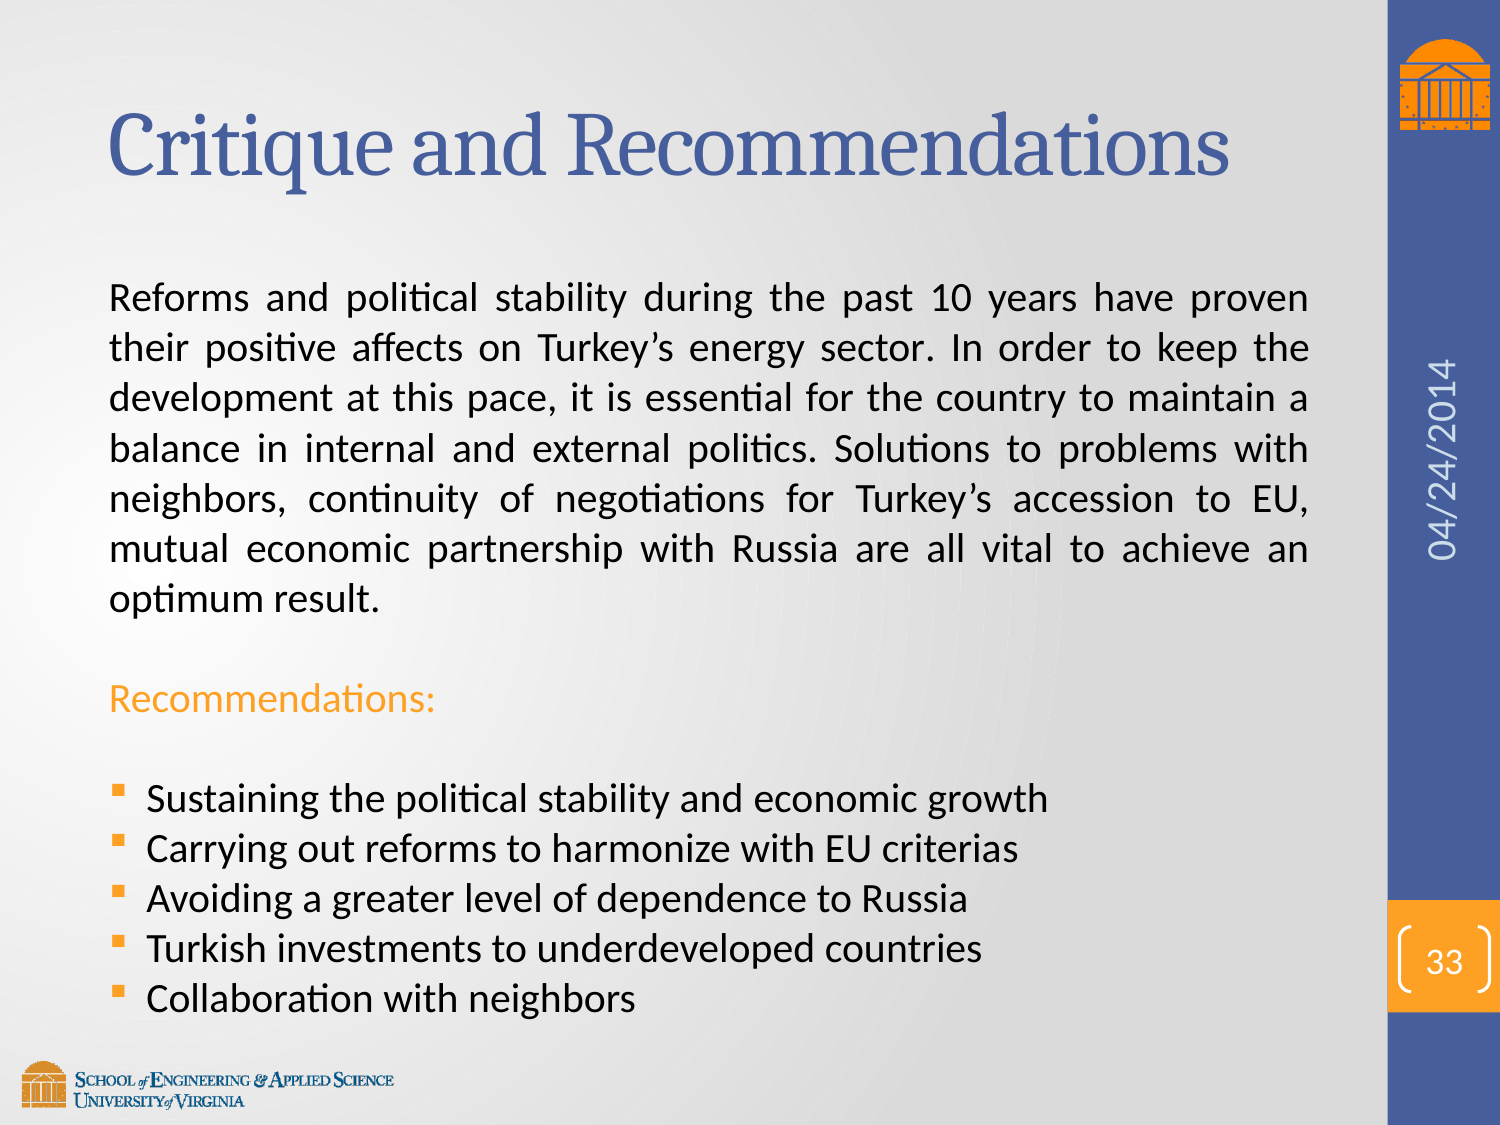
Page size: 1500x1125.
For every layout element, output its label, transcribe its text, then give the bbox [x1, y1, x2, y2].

title Critique and Recommendations [75, 45, 1325, 233]
slide_number 33 [1397, 925, 1492, 994]
picture [21, 1061, 394, 1110]
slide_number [1408, 317, 1469, 577]
list Reforms and political stability during the past 10 years have proven their positive affects on Turkey’s energy sector. In order to keep the development at this pace, it is essential for the country to maintain a balance in internal and external politics. Solutions to problems with neighbors, continuity of negotiations for Turkey’s accession to EU, mutual economic partnership with Russia are all vital to achieve an optimum result. Recommendations: Sustaining the political stability and economic growth Carrying out reforms to harmonize with EU criterias Avoiding a greater level of dependence to Russia Turkish investments to underdeveloped countries Collaboration with neighbors [75, 262, 1325, 1050]
picture [1400, 39, 1490, 130]
